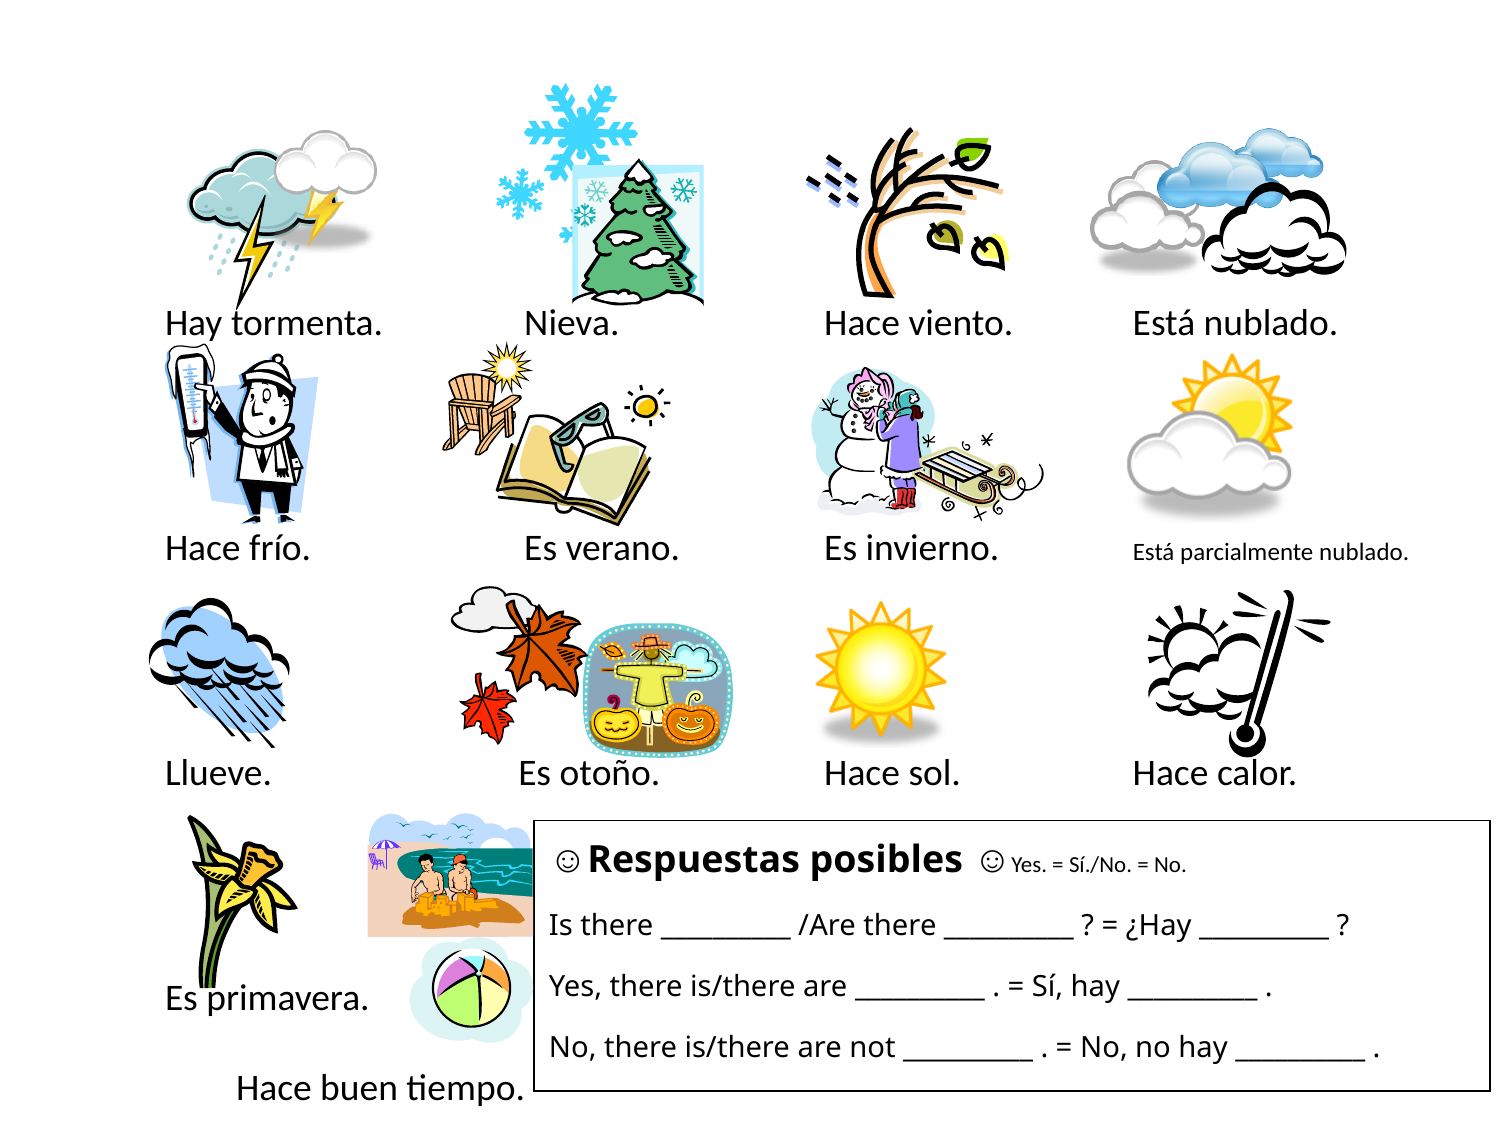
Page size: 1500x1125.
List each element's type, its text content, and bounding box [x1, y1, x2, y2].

picture [805, 597, 957, 749]
picture [805, 127, 1012, 301]
picture [186, 813, 300, 991]
picture [148, 597, 292, 749]
picture [186, 126, 388, 311]
picture [164, 342, 319, 525]
picture [1084, 87, 1348, 278]
picture [1147, 585, 1332, 760]
picture [1121, 344, 1299, 523]
picture [441, 341, 671, 527]
picture [495, 82, 704, 307]
picture [811, 366, 1046, 523]
text_box Hay tormenta. Nieva. Hace viento. Está nublado. Hace frío. Es verano. Es invierno. Está parcialmente nublado. Llueve. Es otoño. Hace sol. Hace calor. Es primavera. Hace buen tiempo. [0, 20, 1493, 1125]
picture [367, 813, 534, 1043]
picture [450, 585, 735, 760]
